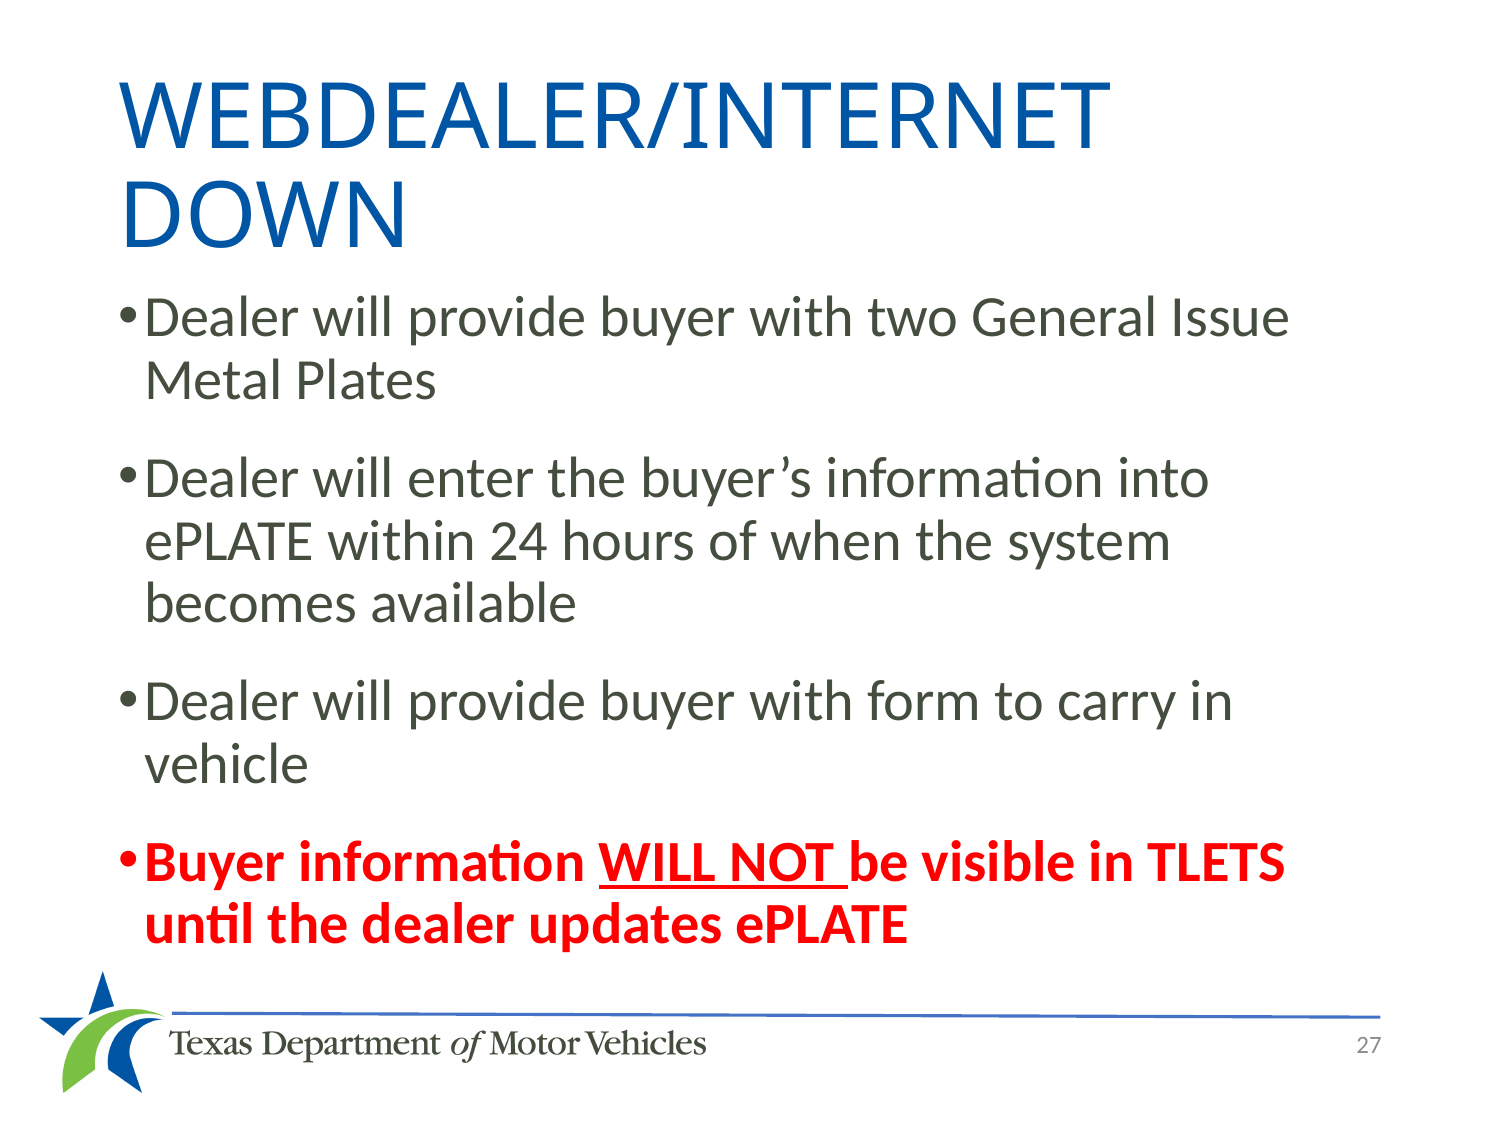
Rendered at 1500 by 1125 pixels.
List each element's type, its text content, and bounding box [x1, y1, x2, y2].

title WEBDEALER/INTERNET DOWN [103, 59, 1397, 278]
list Dealer will provide buyer with two General Issue Metal Plates Dealer will enter the buyer’s information into ePLATE within 24 hours of when the system becomes available Dealer will provide buyer with form to carry in vehicle Buyer information WILL NOT be visible in TLETS until the dealer updates ePLATE [103, 278, 1397, 993]
picture [39, 971, 706, 1093]
slide_number 27 [1059, 1013, 1397, 1074]
